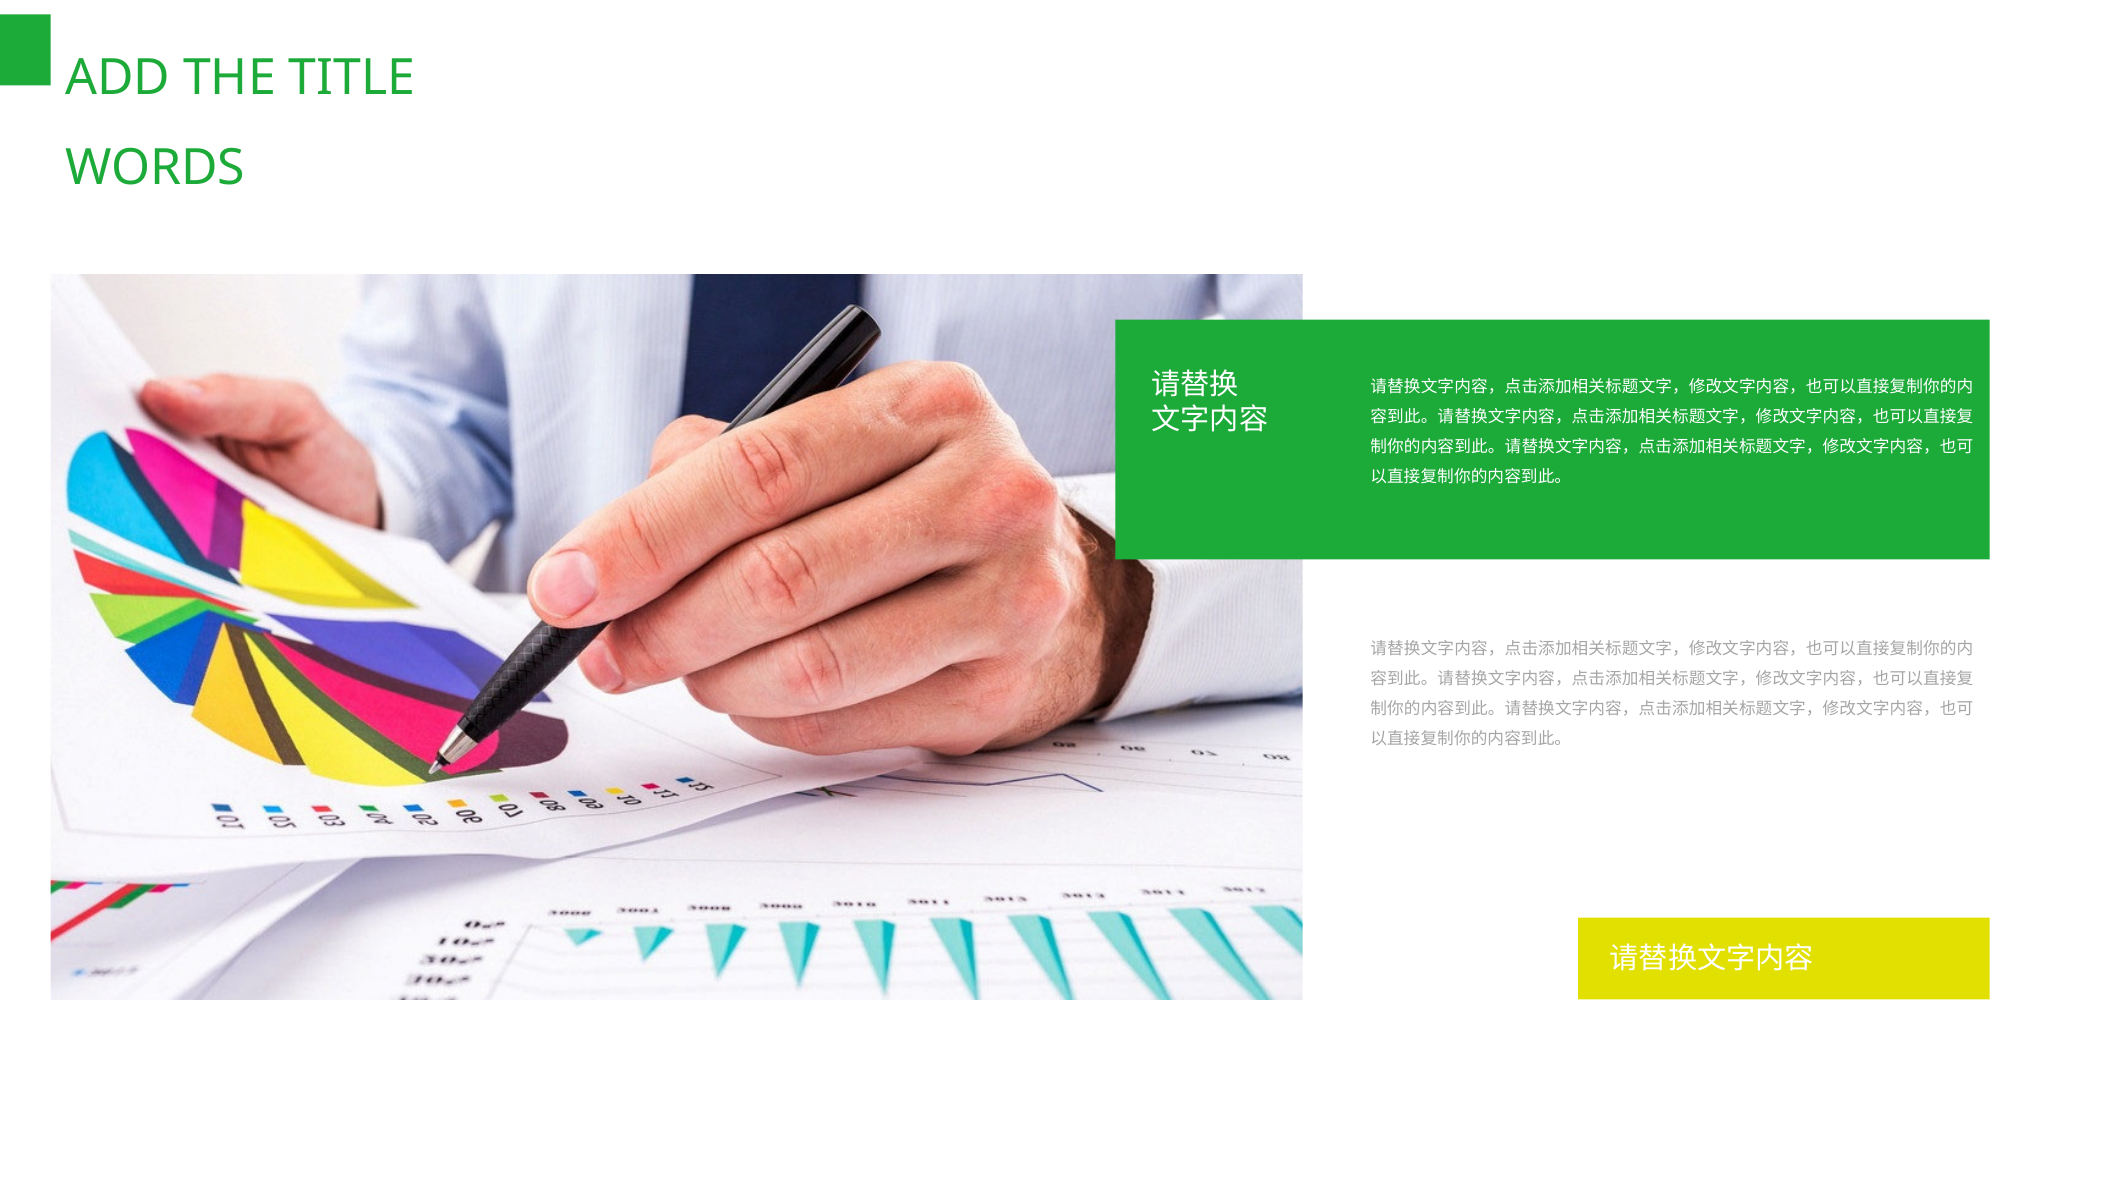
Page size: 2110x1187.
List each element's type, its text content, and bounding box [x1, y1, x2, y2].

text_box [1114, 319, 1991, 561]
text_box 请替换文字内容 [1593, 931, 1858, 983]
text_box 请替换文字内容，点击添加相关标题文字，修改文字内容，也可以直接复制你的内容到此。请替换文字内容，点击添加相关标题文字，修改文字内容，也可以直接复制你的内容到此。请替换文字内容，点击添加相关标题文字，修改文字内容，也可以直接复制你的内容到此。 [1354, 620, 1990, 814]
text_box 请替换文字内容，点击添加相关标题文字，修改文字内容，也可以直接复制你的内容到此。请替换文字内容，点击添加相关标题文字，修改文字内容，也可以直接复制你的内容到此。请替换文字内容，点击添加相关标题文字，修改文字内容，也可以直接复制你的内容到此。 [1354, 357, 1990, 551]
text_box ADD THE TITLE WORDS [50, 7, 583, 202]
text_box 请替换 文字内容 [1135, 357, 1315, 455]
text_box [50, 273, 1304, 1000]
text_box [1577, 917, 1991, 1000]
